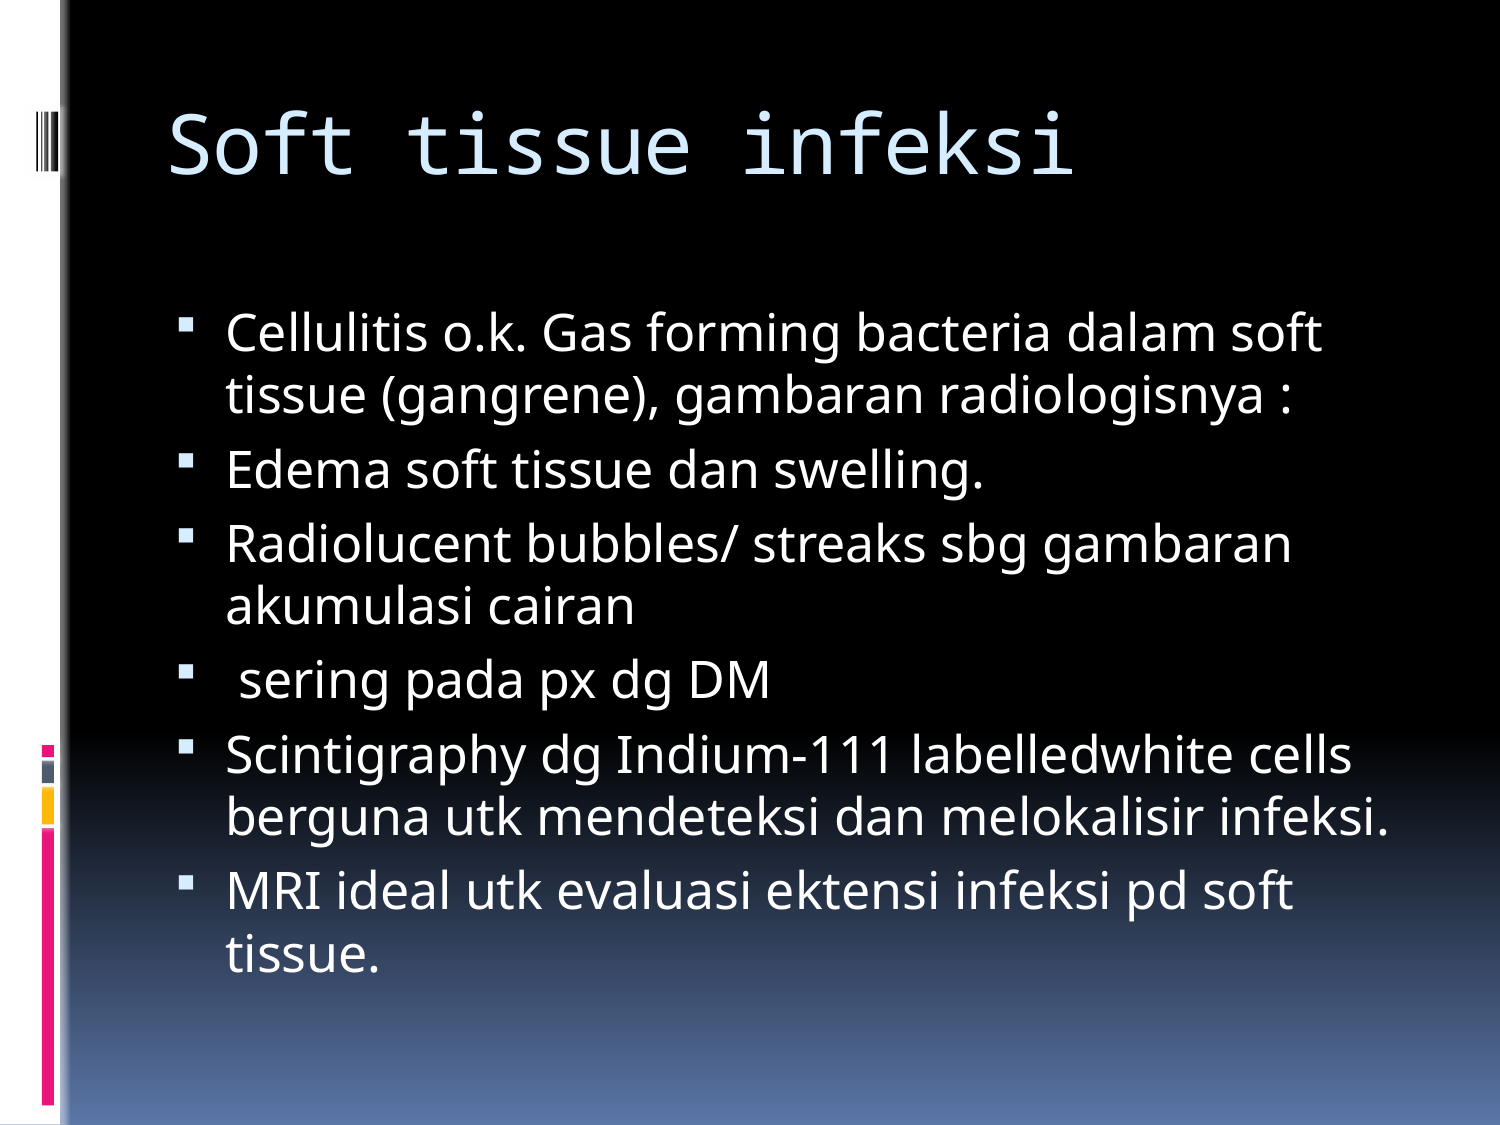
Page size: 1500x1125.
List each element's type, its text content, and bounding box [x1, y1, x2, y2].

title Soft tissue infeksi [150, 83, 1425, 234]
list Cellulitis o.k. Gas forming bacteria dalam soft tissue (gangrene), gambaran radiologisnya : Edema soft tissue dan swelling. Radiolucent bubbles/ streaks sbg gambaran akumulasi cairan sering pada px dg DM Scintigraphy dg Indium-111 labelledwhite cells berguna utk mendeteksi dan melokalisir infeksi. MRI ideal utk evaluasi ektensi infeksi pd soft tissue. [150, 292, 1425, 1043]
